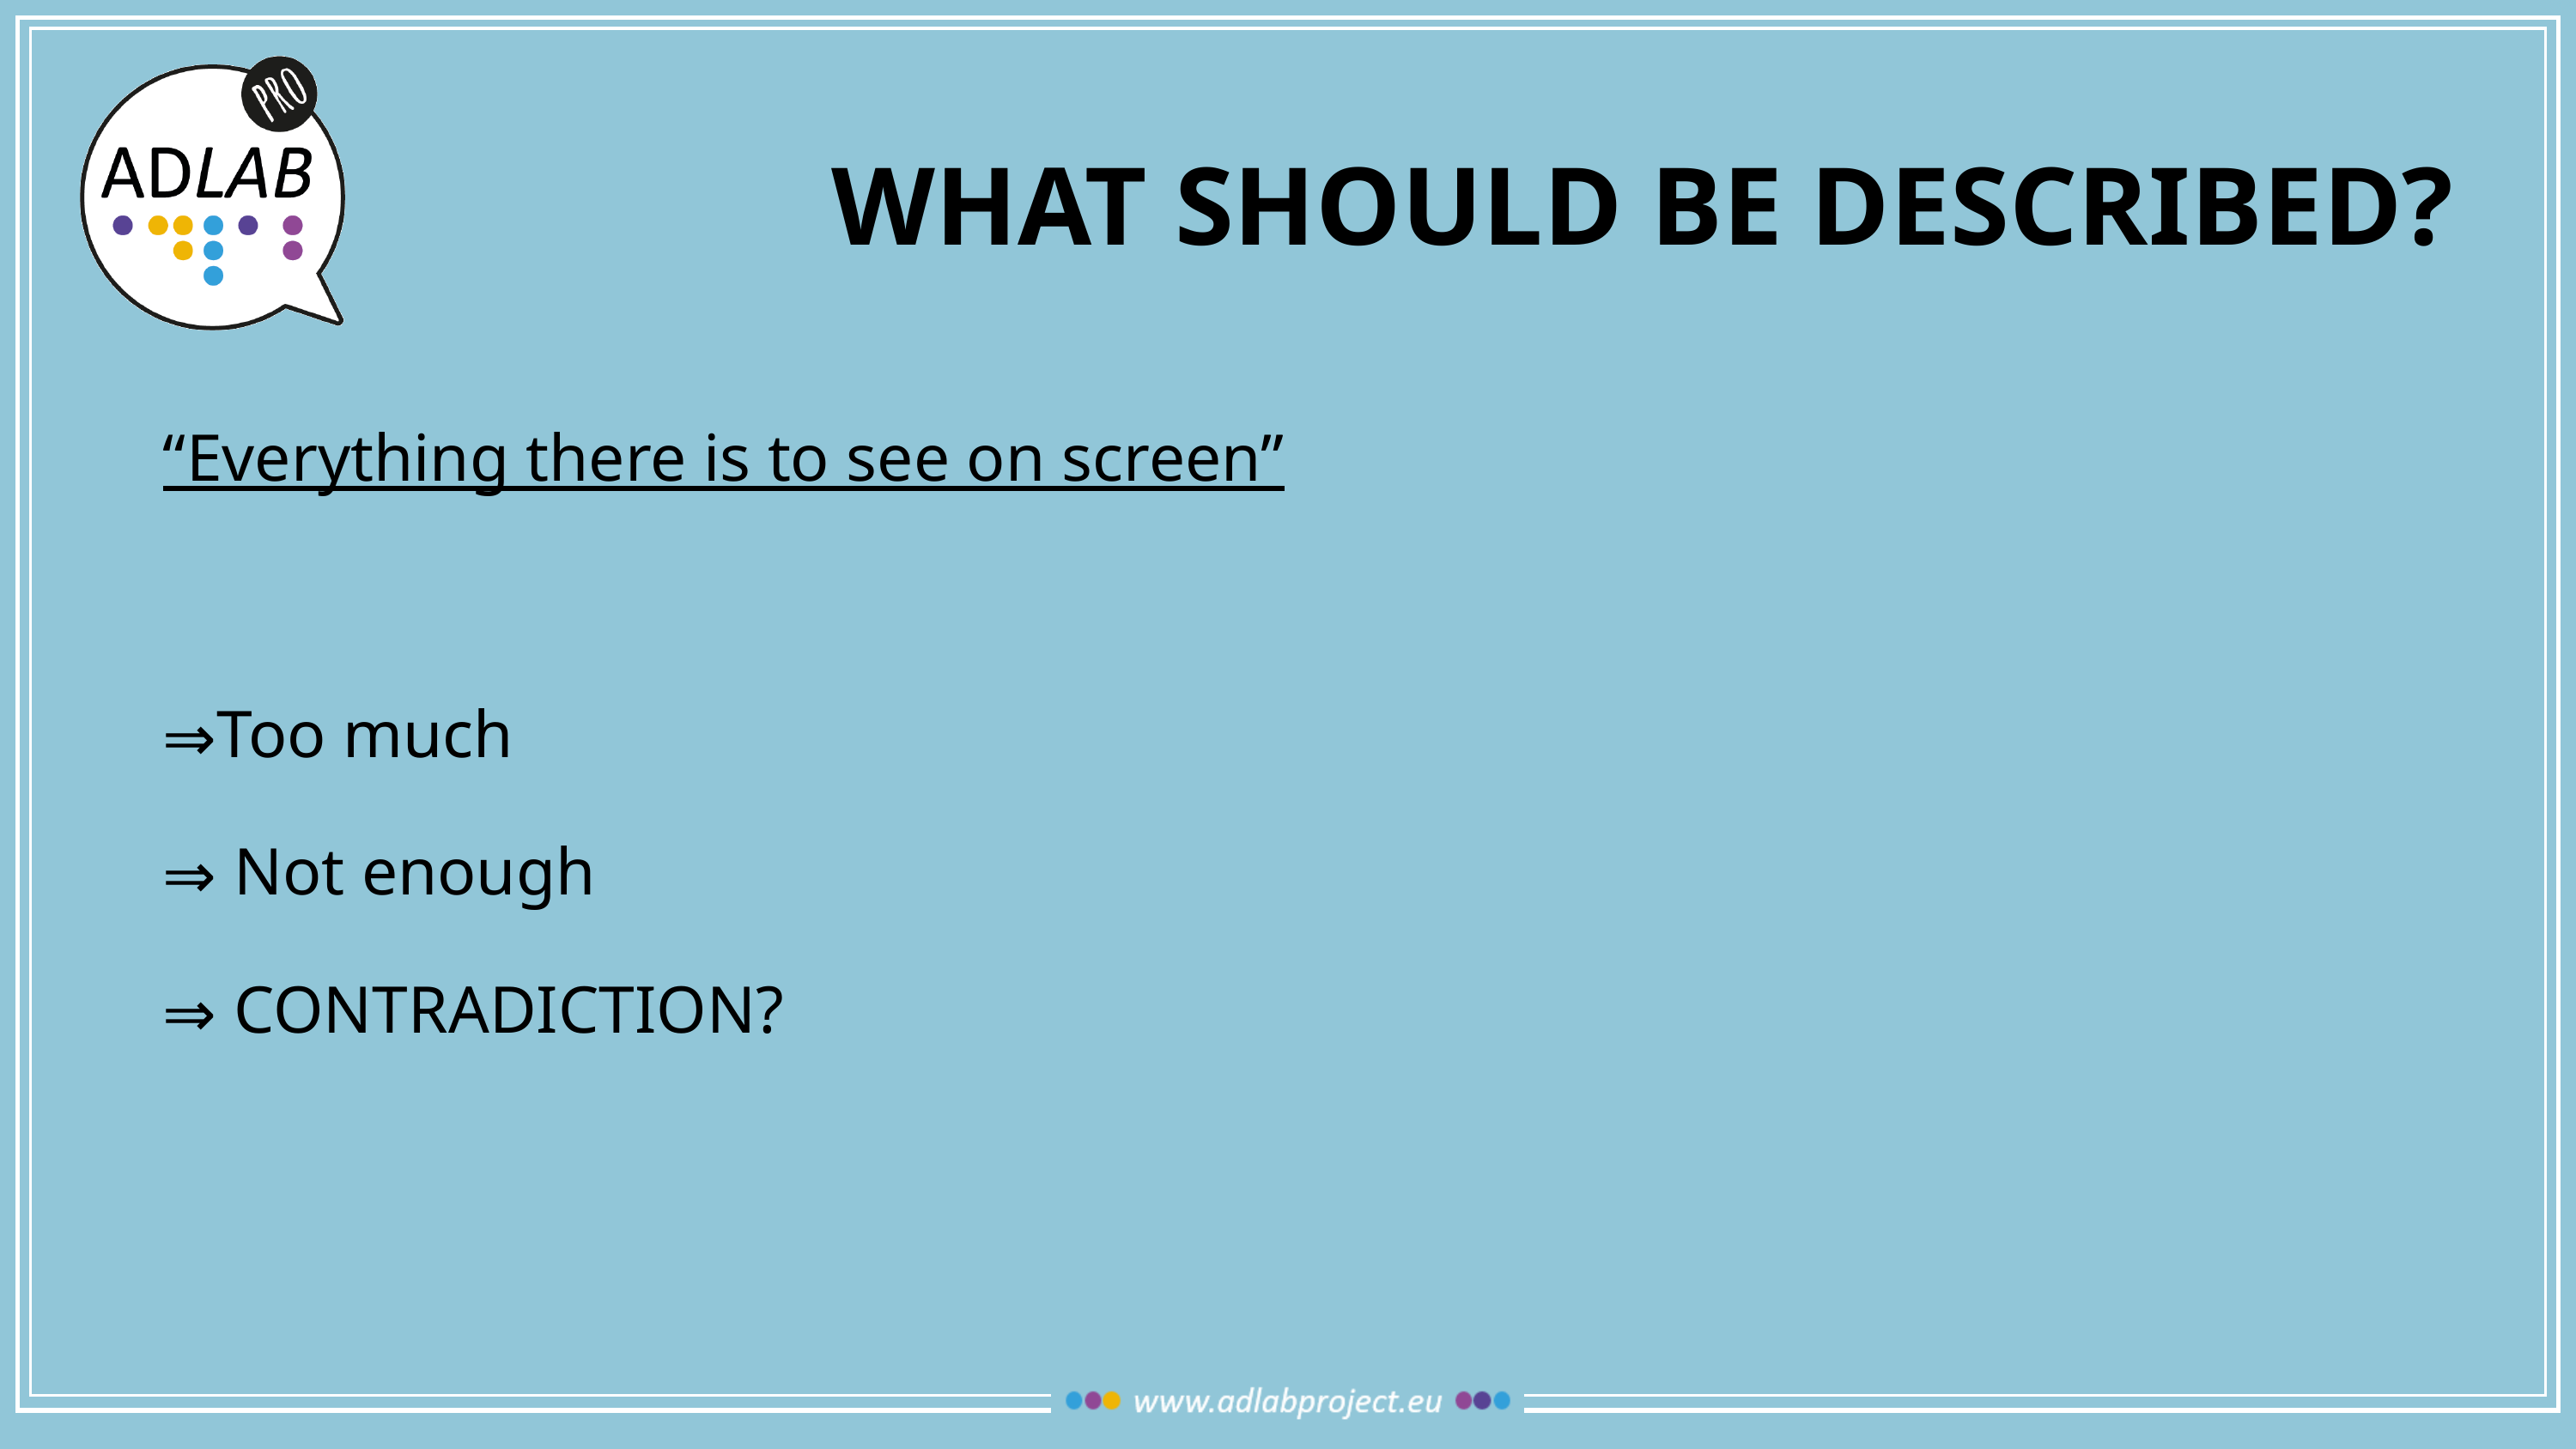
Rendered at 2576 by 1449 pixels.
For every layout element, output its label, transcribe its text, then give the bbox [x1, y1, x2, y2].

picture [72, 49, 353, 330]
picture [1051, 1378, 1524, 1429]
title WHAT SHOULD BE DESCRIBED? [384, 70, 2467, 351]
list “Everything there is to see on screen” Too much Not enough CONTRADICTION? [150, 372, 2467, 1147]
